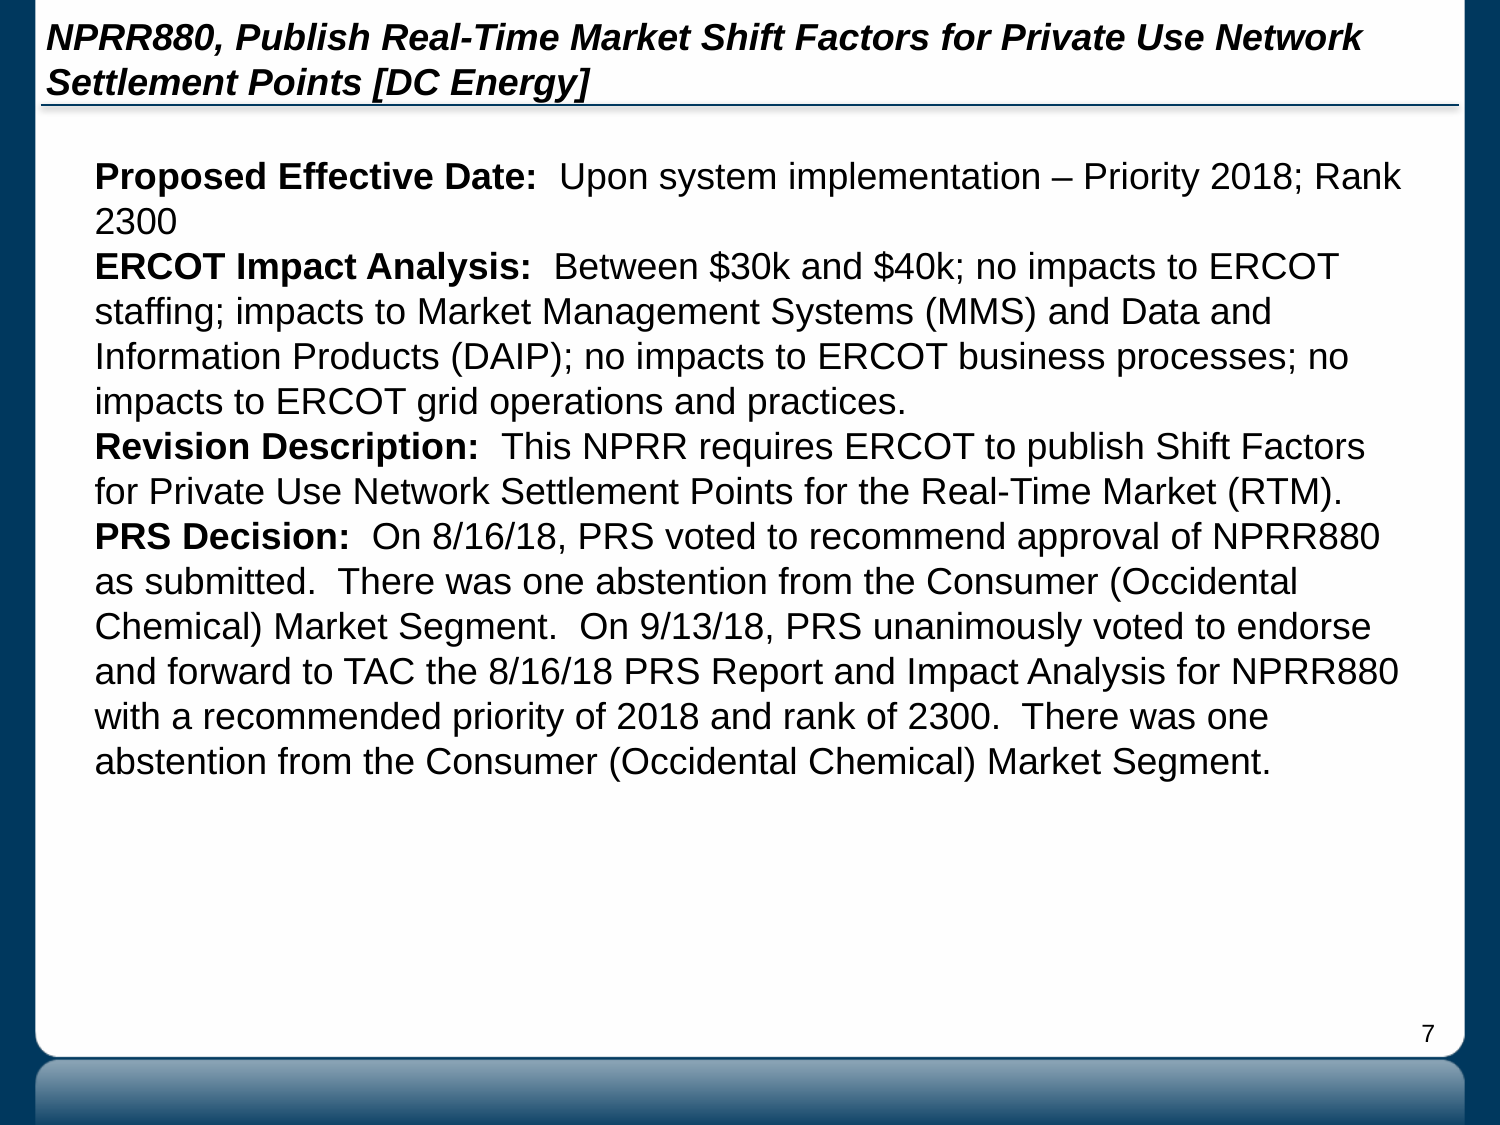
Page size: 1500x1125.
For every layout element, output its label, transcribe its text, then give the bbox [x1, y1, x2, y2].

title NPRR880, Publish Real-Time Market Shift Factors for Private Use Network Settlement Points [DC Energy] [31, 20, 1464, 97]
picture [35, 0, 1465, 1125]
text_box Proposed Effective Date: Upon system implementation – Priority 2018; Rank 2300 ERCOT Impact Analysis: Between $30k and $40k; no impacts to ERCOT staffing; impacts to Market Management Systems (MMS) and Data and Information Products (DAIP); no impacts to ERCOT business processes; no impacts to ERCOT grid operations and practices. Revision Description: This NPRR requires ERCOT to publish Shift Factors for Private Use Network Settlement Points for the Real-Time Market (RTM). PRS Decision: On 8/16/18, PRS voted to recommend approval of NPRR880 as submitted. There was one abstention from the Consumer (Occidental Chemical) Market Segment. On 9/13/18, PRS unanimously voted to endorse and forward to TAC the 8/16/18 PRS Report and Impact Analysis for NPRR880 with a recommended priority of 2018 and rank of 2300. There was one abstention from the Consumer (Occidental Chemical) Market Segment. [79, 144, 1419, 789]
